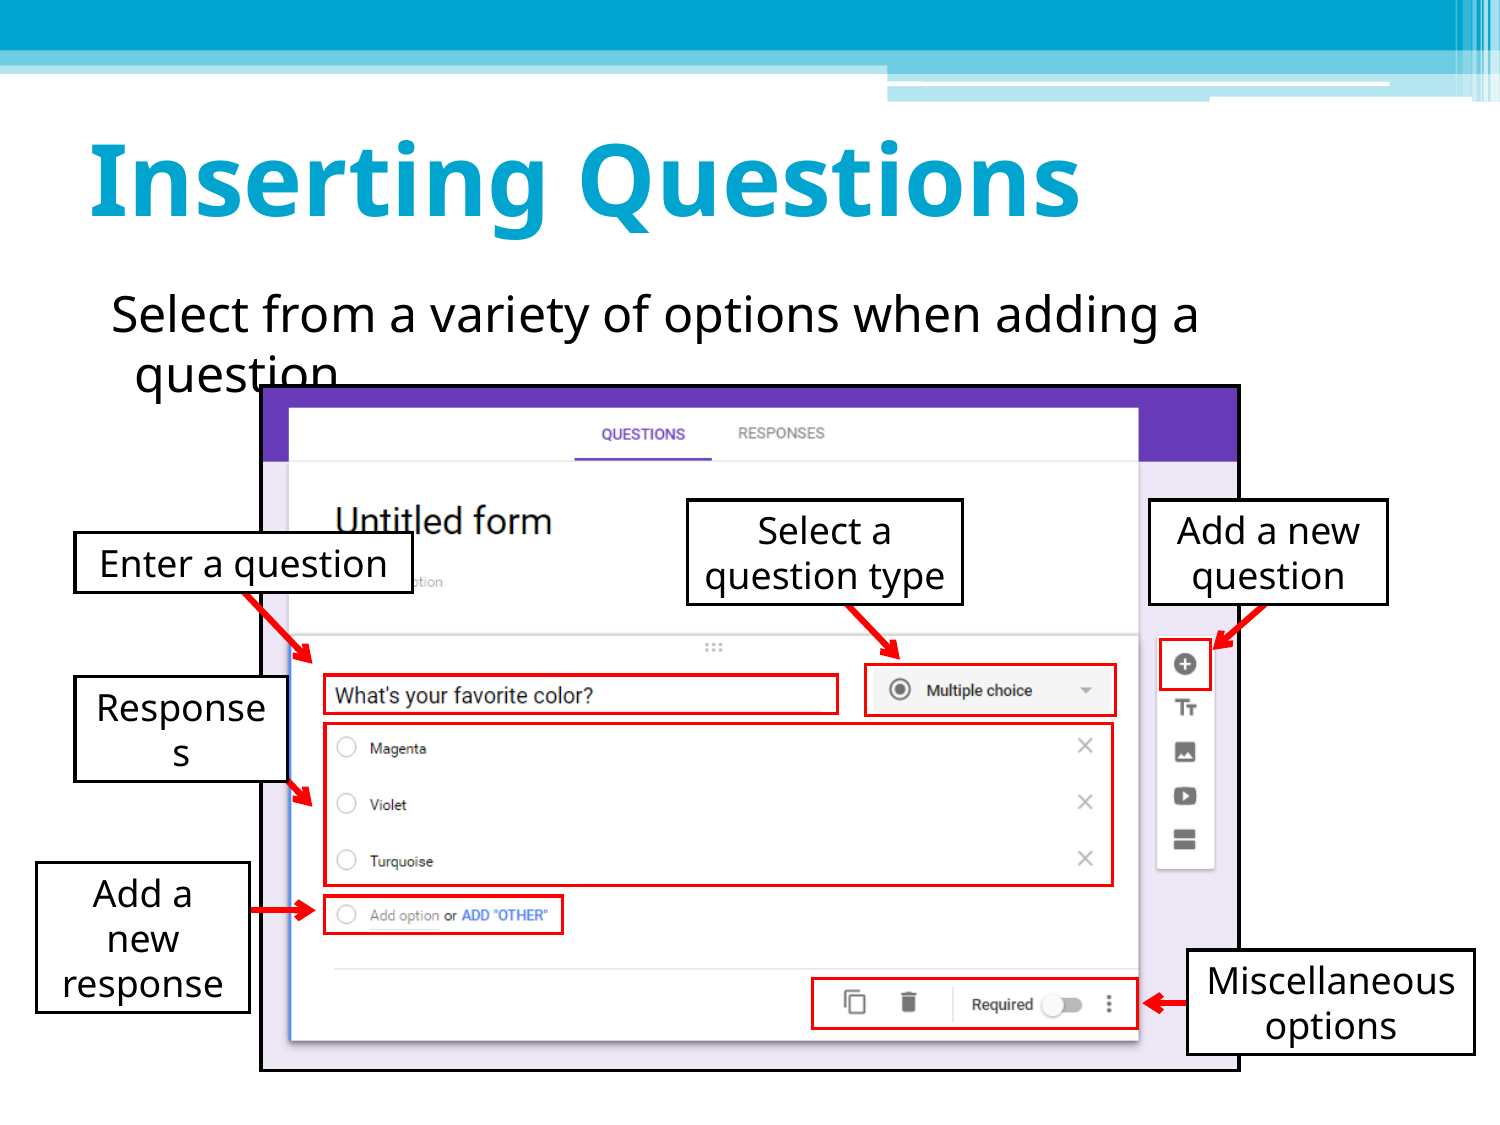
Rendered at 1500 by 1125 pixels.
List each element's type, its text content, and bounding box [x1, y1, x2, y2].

list Select from a variety of options when adding a question. [75, 275, 1418, 488]
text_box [210, 556, 313, 664]
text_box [1212, 562, 1313, 650]
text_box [797, 552, 900, 660]
text_box Responses [74, 676, 262, 782]
text_box Add a new question [1238, 499, 1388, 605]
picture [262, 387, 1238, 1069]
title Inserting Questions [75, 90, 1418, 263]
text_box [210, 699, 313, 807]
text_box Enter a question [75, 532, 262, 593]
text_box Miscellaneous options [1238, 949, 1475, 1055]
text_box Add a new response [36, 862, 250, 1013]
